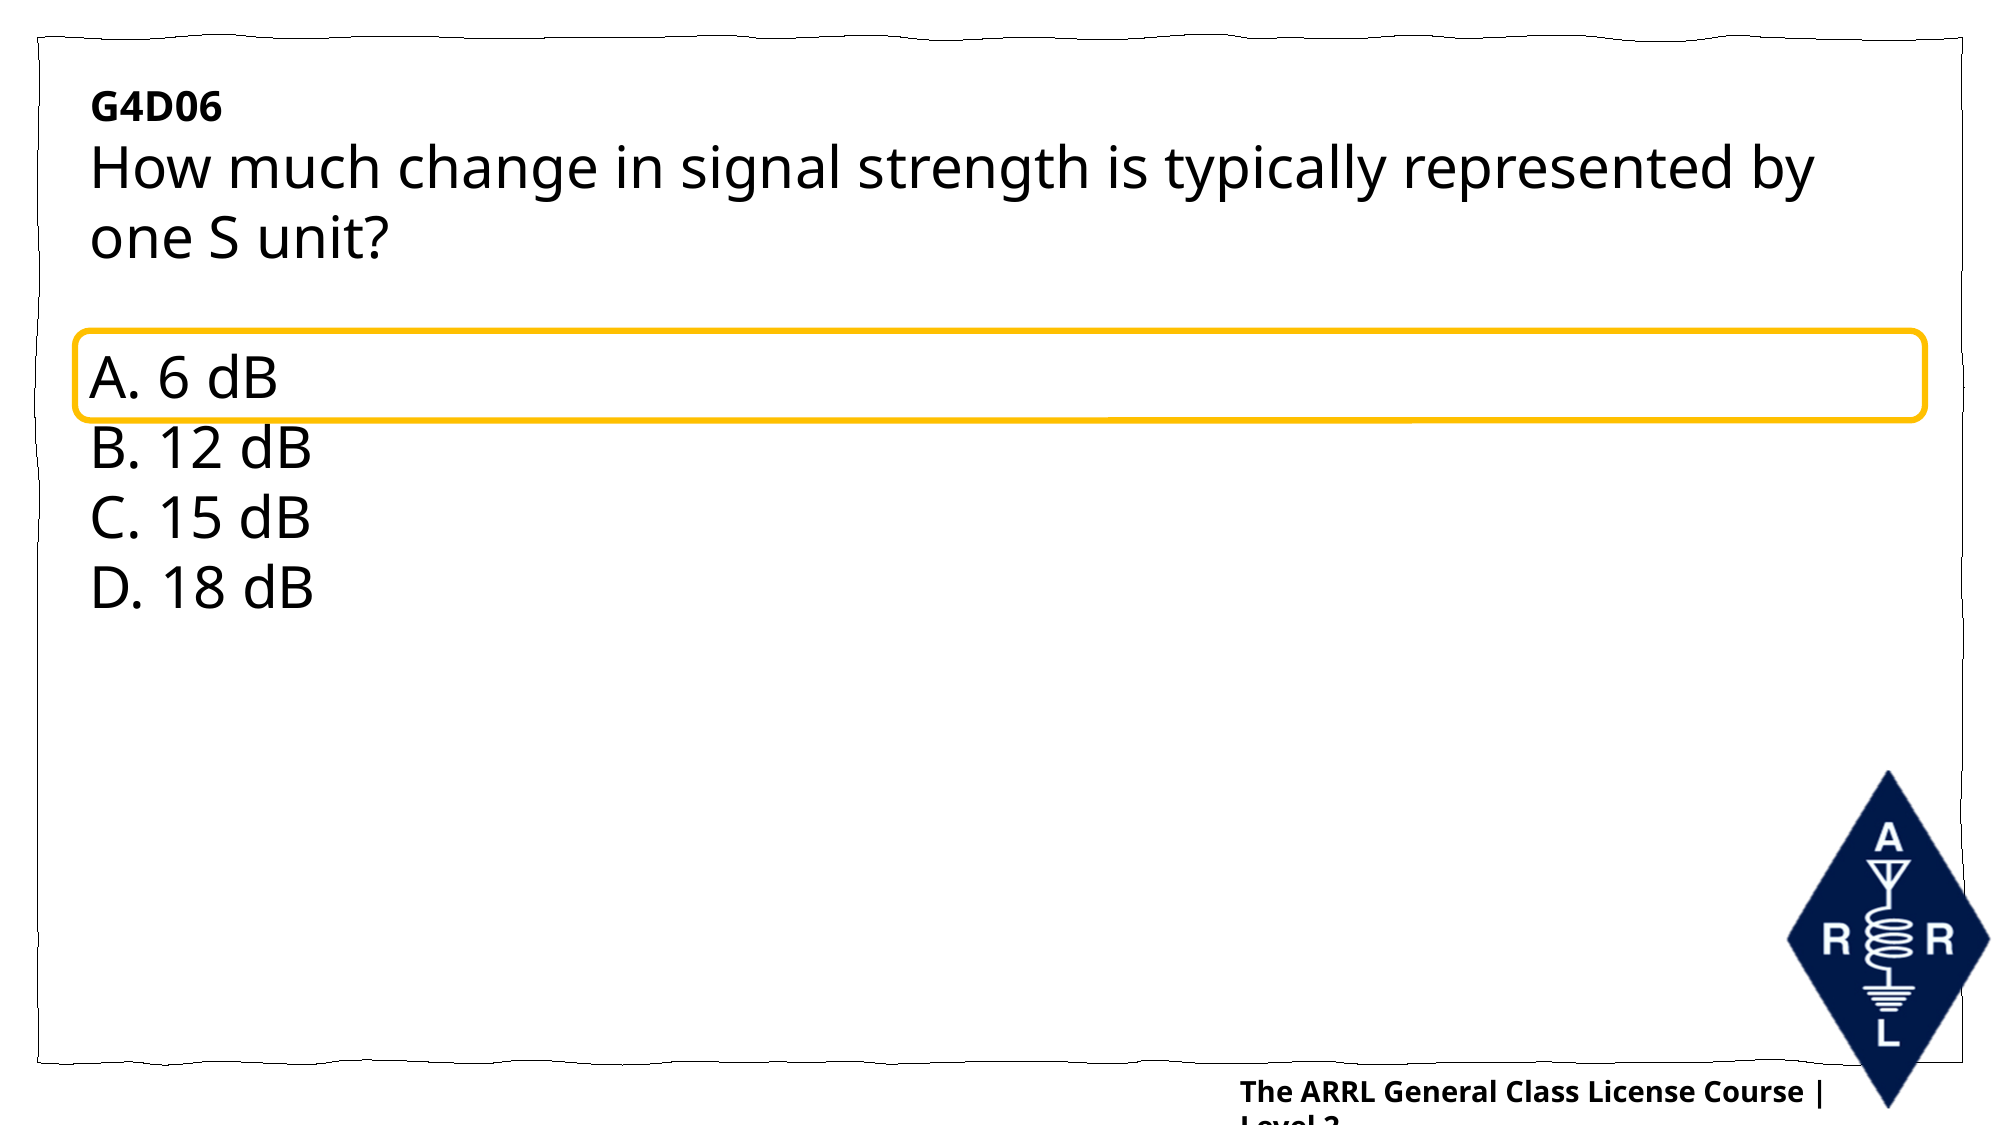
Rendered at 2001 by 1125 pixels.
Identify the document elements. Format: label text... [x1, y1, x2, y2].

text_box [73, 329, 1927, 422]
picture [1773, 752, 1999, 1125]
text_box G4D06 How much change in signal strength is typically represented by one S unit? A. 6 dB B. 12 dB C. 15 dB D. 18 dB [75, 414, 1850, 628]
text_box G4D06 How much change in signal strength is typically represented by one S unit? A. 6 dB B. 12 dB C. 15 dB D. 18 dB [75, 72, 1850, 337]
